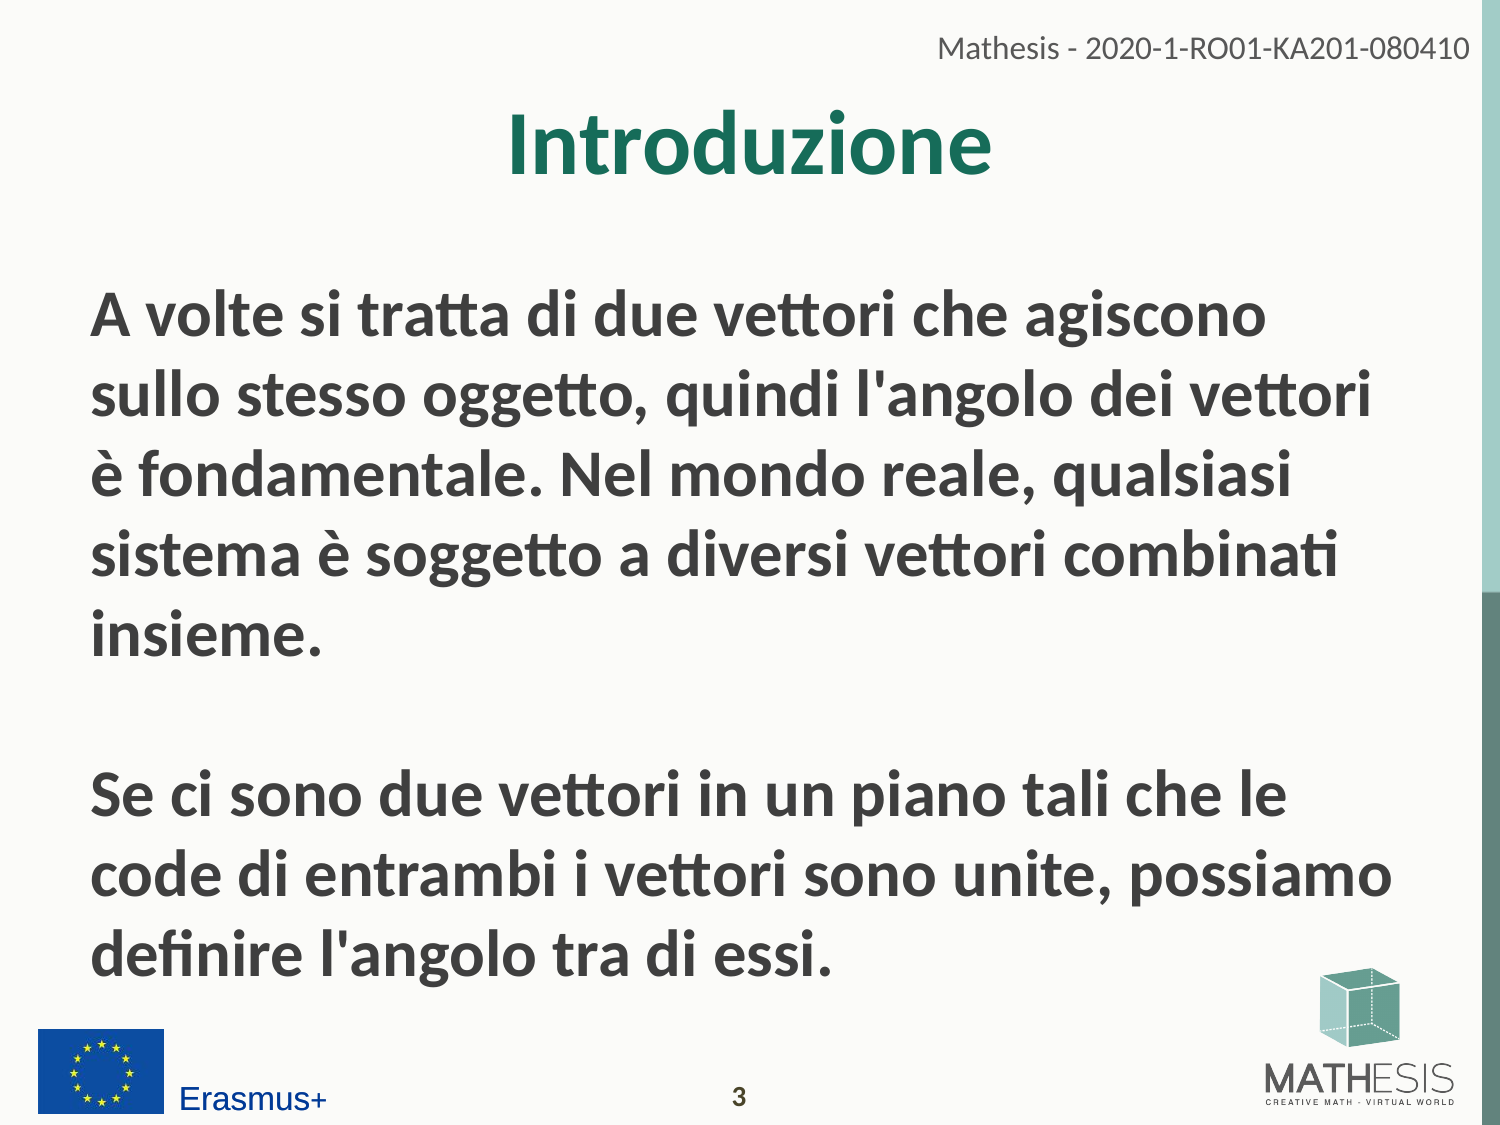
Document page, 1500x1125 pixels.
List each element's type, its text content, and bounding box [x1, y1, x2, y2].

picture [38, 1029, 164, 1114]
list A volte si tratta di due vettori che agiscono sullo stesso oggetto, quindi l'angolo dei vettori è fondamentale. Nel mondo reale, qualsiasi sistema è soggetto a diversi vettori combinati insieme. Se ci sono due vettori in un piano tali che le code di entrambi i vettori sono unite, possiamo definire l'angolo tra di essi. [75, 262, 1425, 1005]
title Introduzione [75, 75, 1425, 262]
